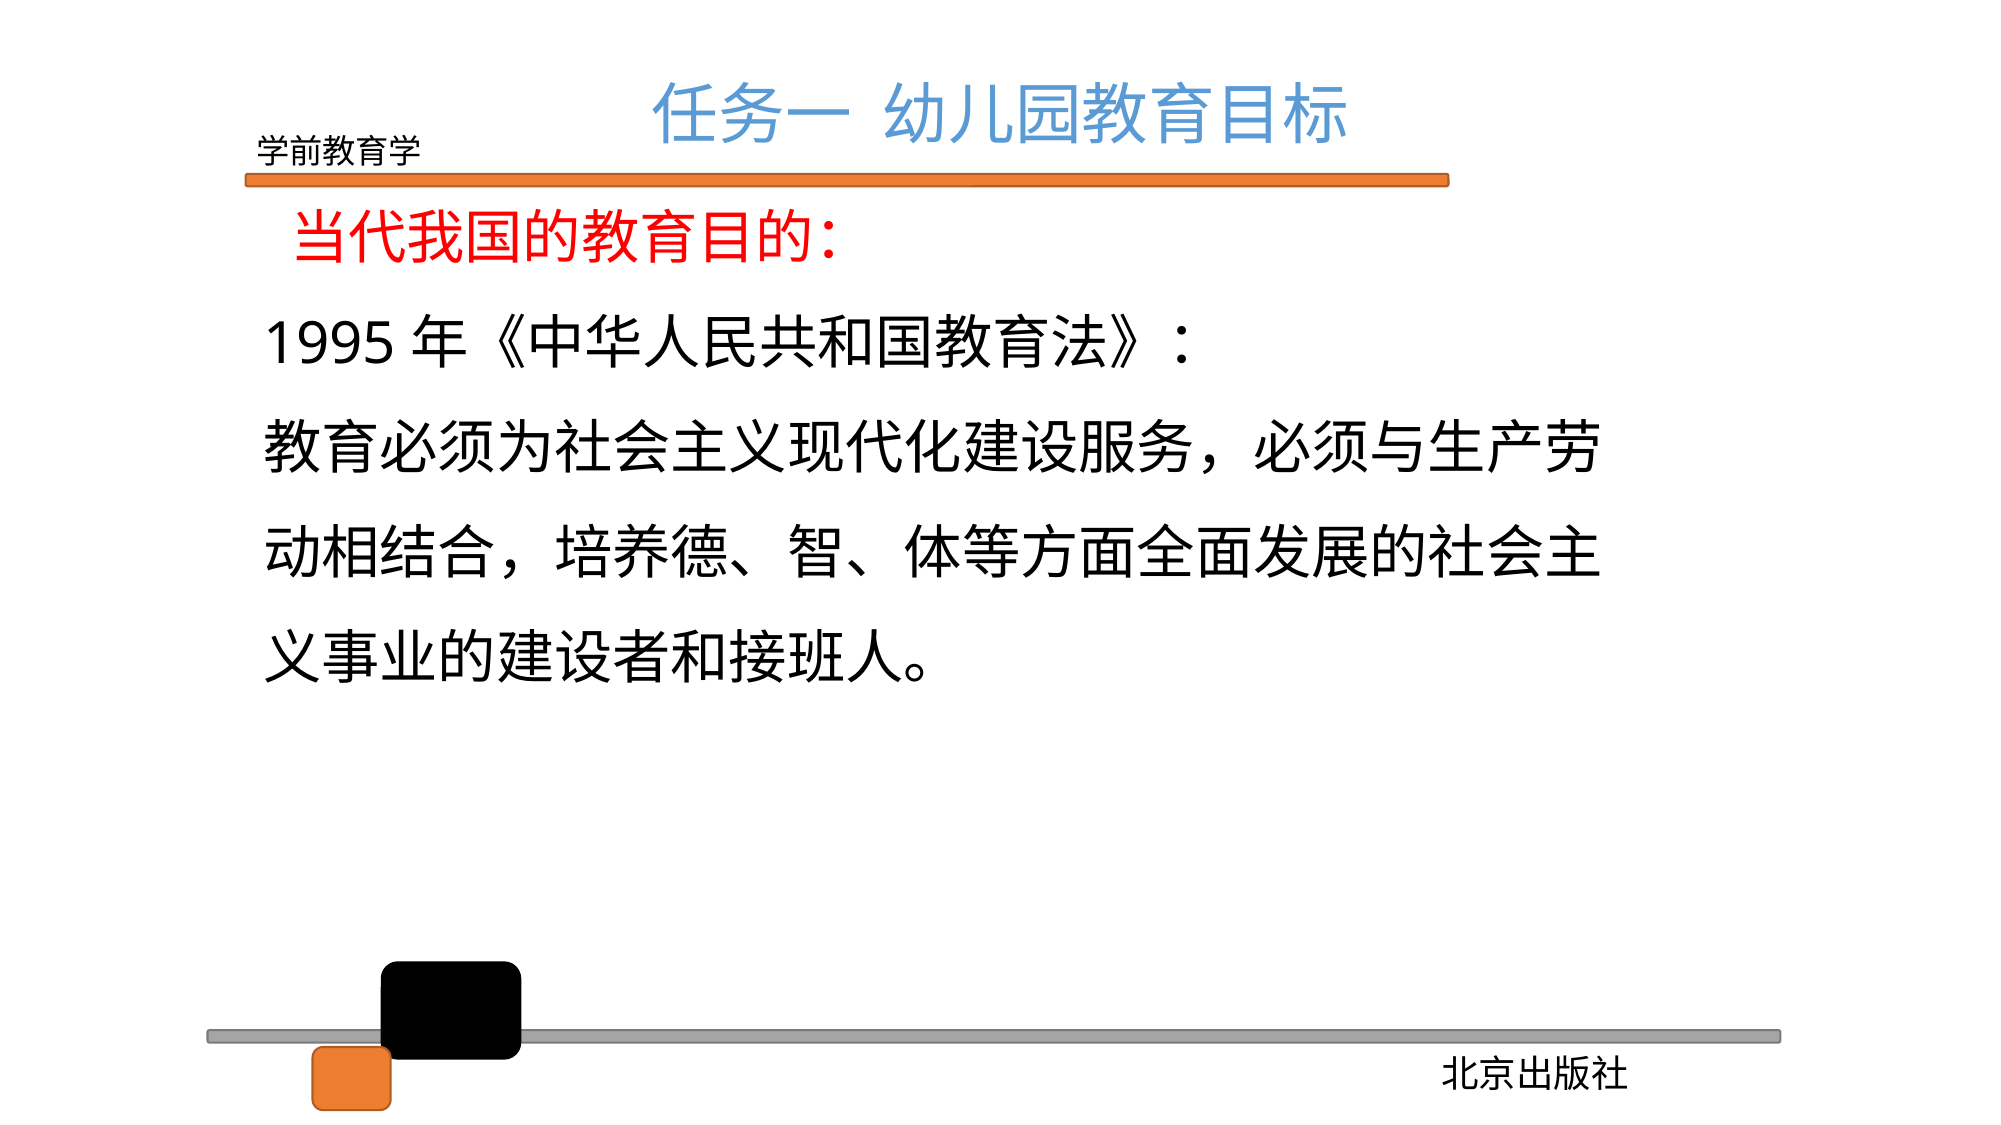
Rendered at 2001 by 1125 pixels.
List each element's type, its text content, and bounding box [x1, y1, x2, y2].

text_box 任务一 幼儿园教育目标 [636, 64, 1365, 158]
text_box 当代我国的教育目的： 1995年《中华人民共和国教育法》： 教育必须为社会主义现代化建设服务，必须与生产劳动相结合，培养德、智、体等方面全面发展的社会主义事业的建设者和接班人。 [248, 158, 1659, 698]
